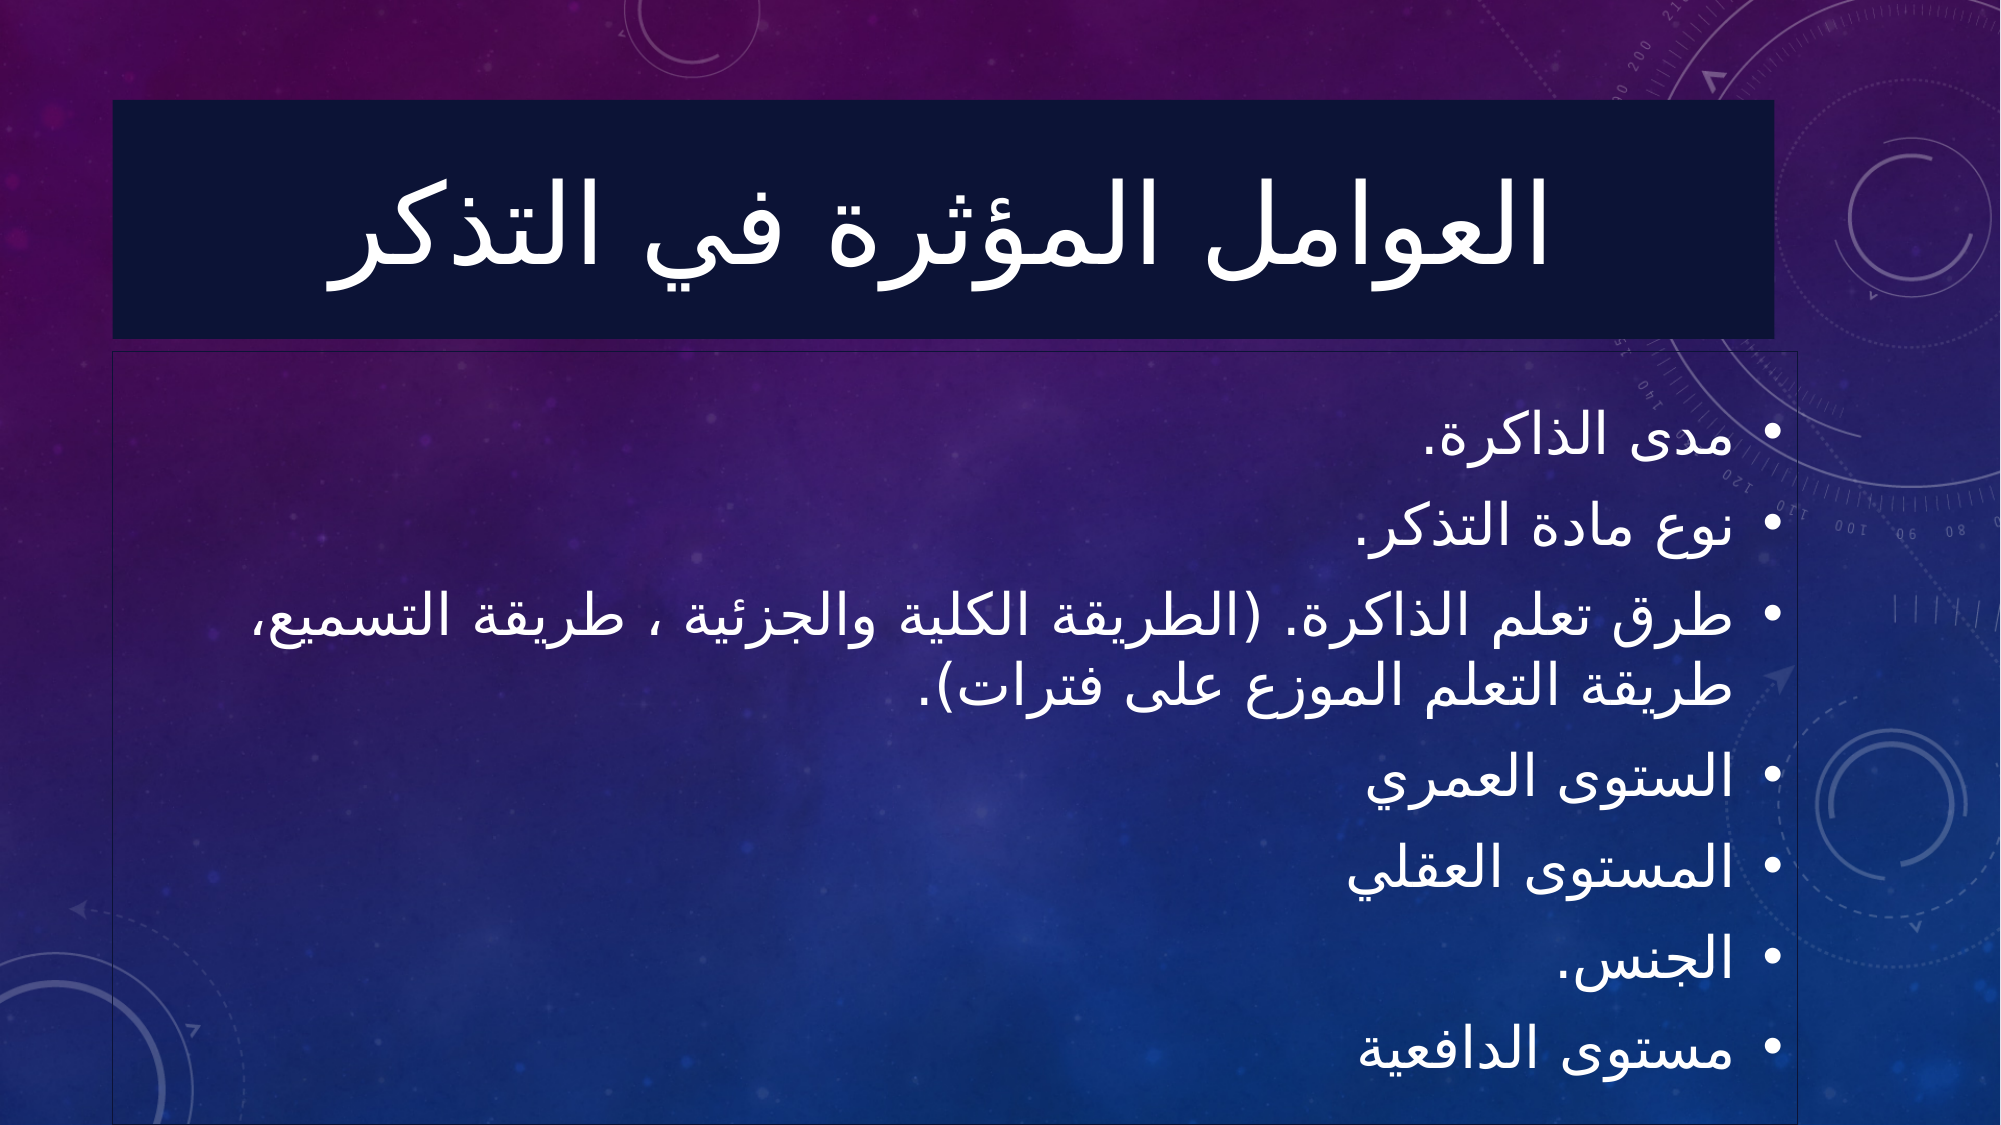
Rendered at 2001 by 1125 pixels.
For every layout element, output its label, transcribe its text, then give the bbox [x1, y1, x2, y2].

picture [0, 0, 2001, 1125]
title العوامل المؤثرة في التذكر [112, 99, 1775, 339]
list مدى الذاكرة. نوع مادة التذكر. طرق تعلم الذاكرة. (الطريقة الكلية والجزئية ، طريقة التسميع، طريقة التعلم الموزع على فترات). الستوى العمري المستوى العقلي الجنس. مستوى الدافعية [112, 351, 1798, 1125]
